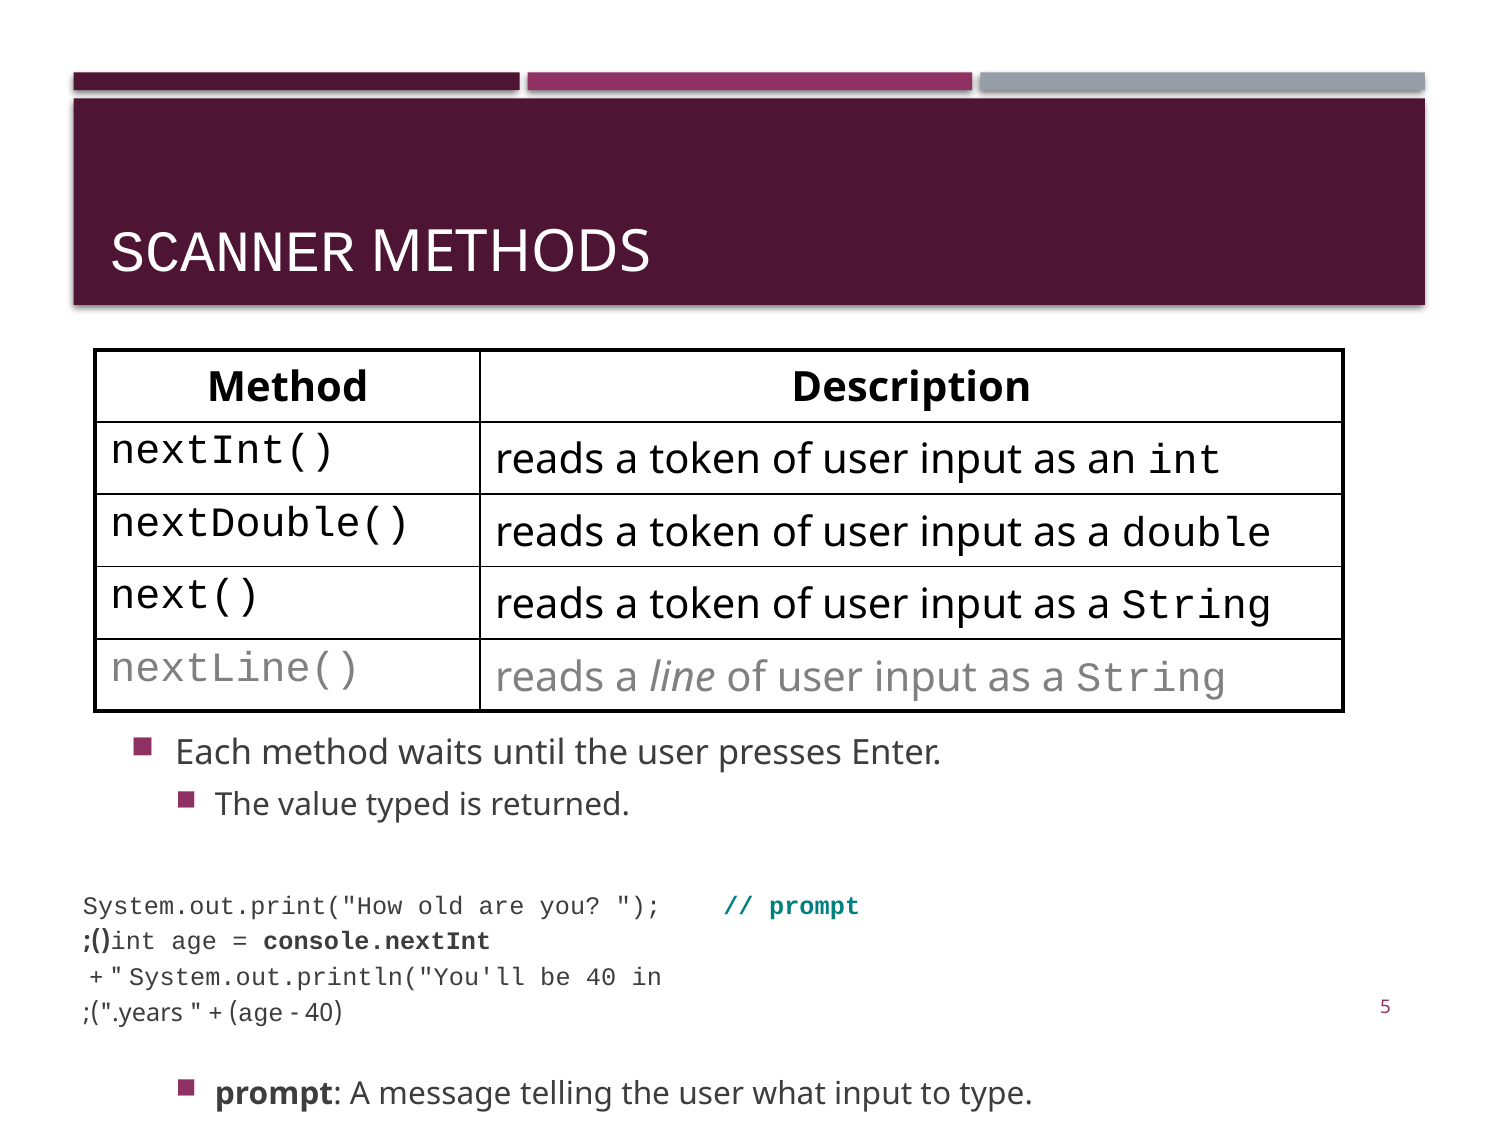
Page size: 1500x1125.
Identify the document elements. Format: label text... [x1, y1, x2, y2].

table_cell nextDouble() [97, 495, 479, 566]
table_header Method [97, 352, 479, 421]
table_header Description [481, 352, 1341, 421]
table_cell reads a token of user input as an int [481, 423, 1341, 493]
table_cell next() [97, 567, 479, 638]
table_cell nextInt() [97, 423, 479, 493]
table_cell reads a line of user input as a String [481, 640, 1341, 709]
table_cell nextLine() [97, 640, 479, 709]
table_cell reads a token of user input as a String [481, 567, 1341, 638]
slide_number 5 [1279, 977, 1406, 1037]
title Scanner methods [95, 112, 1406, 291]
list Each method waits until the user presses Enter. The value typed is returned. System.out.print("How old are you? "); // prompt int age = console.nextInt(); System.out.println("You'll be 40 in " + (40 - age) + " years."); prompt: A message telling the user what input to type. [67, 426, 1379, 1125]
table_cell reads a token of user input as a double [481, 495, 1341, 566]
